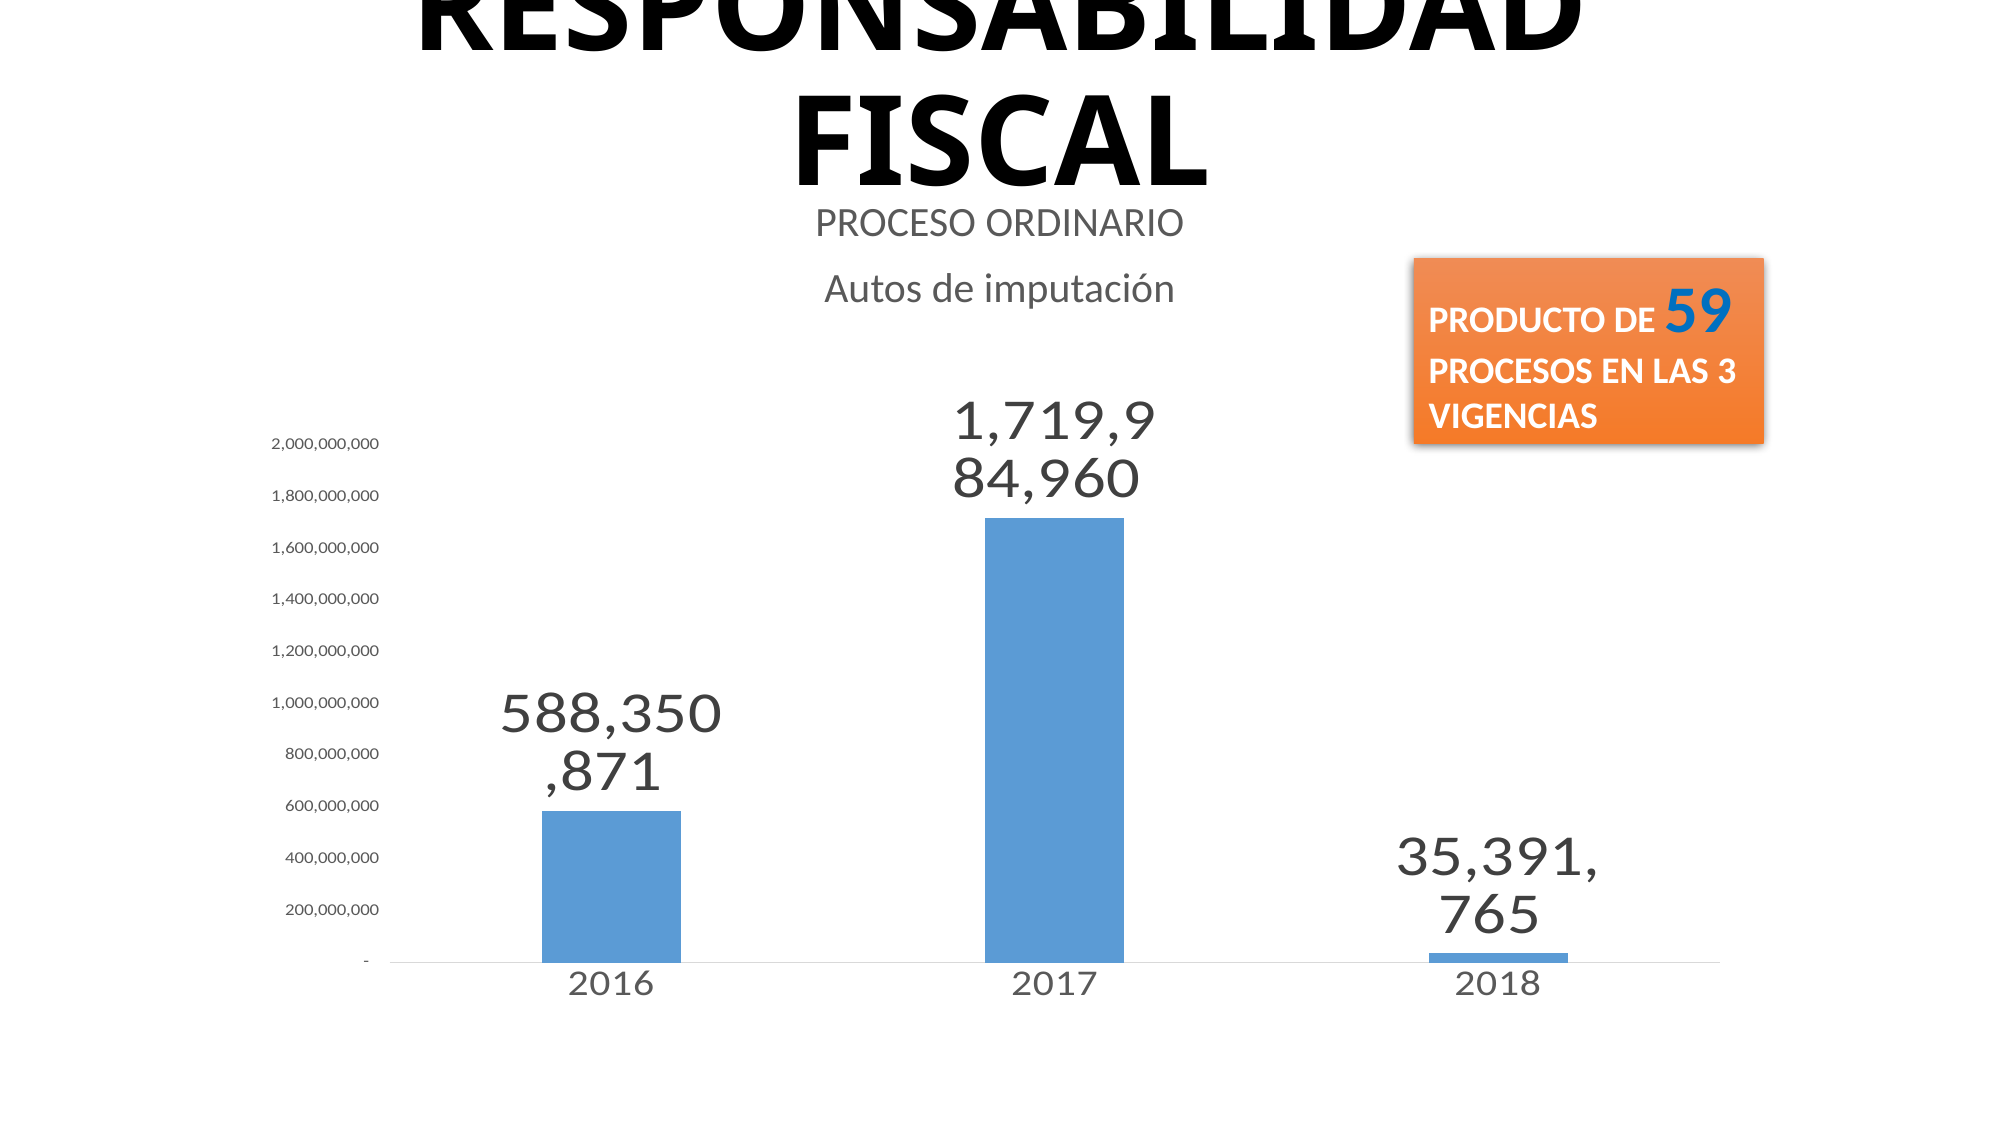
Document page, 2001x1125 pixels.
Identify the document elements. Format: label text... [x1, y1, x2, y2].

subtitle PROCESO ORDINARIO Autos de imputación [249, 192, 1750, 337]
chart [236, 337, 1751, 1017]
title RESPONSABILIDAD FISCAL [249, 46, 1750, 192]
text_box PRODUCTO DE 59 PROCESOS EN LAS 3 VIGENCIAS [1413, 258, 1764, 444]
